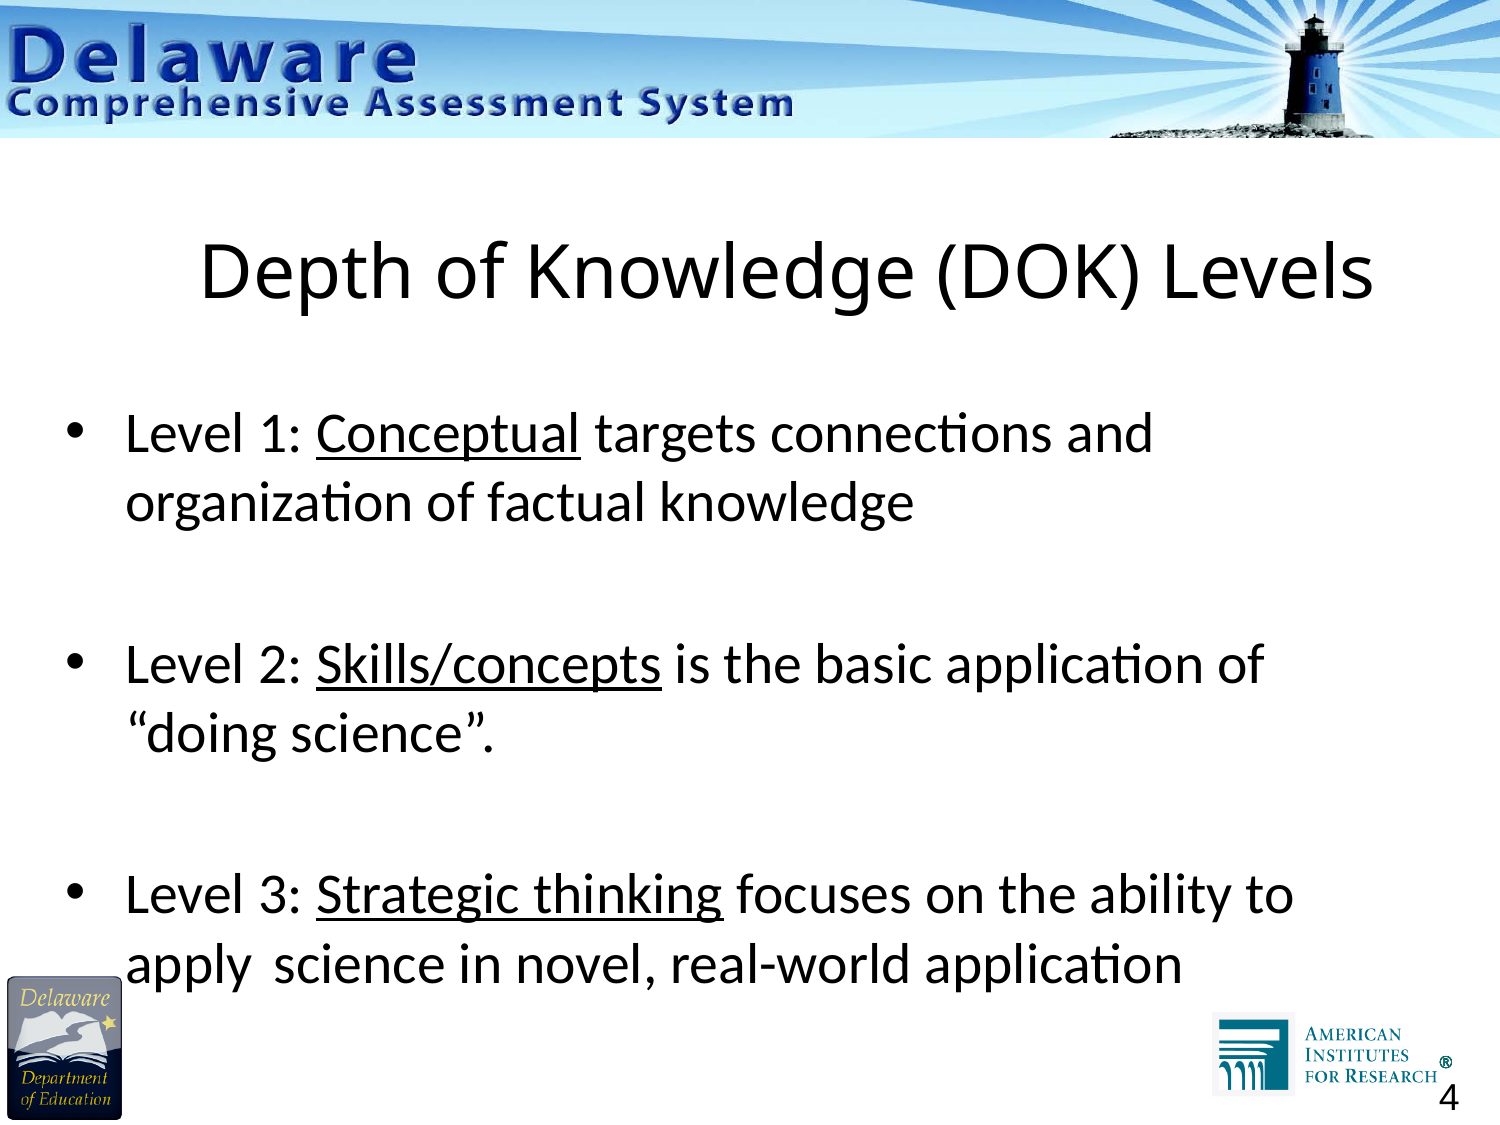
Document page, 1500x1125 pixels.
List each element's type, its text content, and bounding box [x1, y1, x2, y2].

picture [0, 0, 1500, 138]
list Level 1: Conceptual targets connections and organization of factual knowledge Level 2: Skills/concepts is the basic application of “doing science”. Level 3: Strategic thinking focuses on the ability to apply science in novel, real-world application [49, 387, 1426, 1006]
picture [0, 972, 128, 1125]
title Depth of Knowledge (DOK) Levels [149, 174, 1426, 363]
picture [1212, 1012, 1438, 1097]
